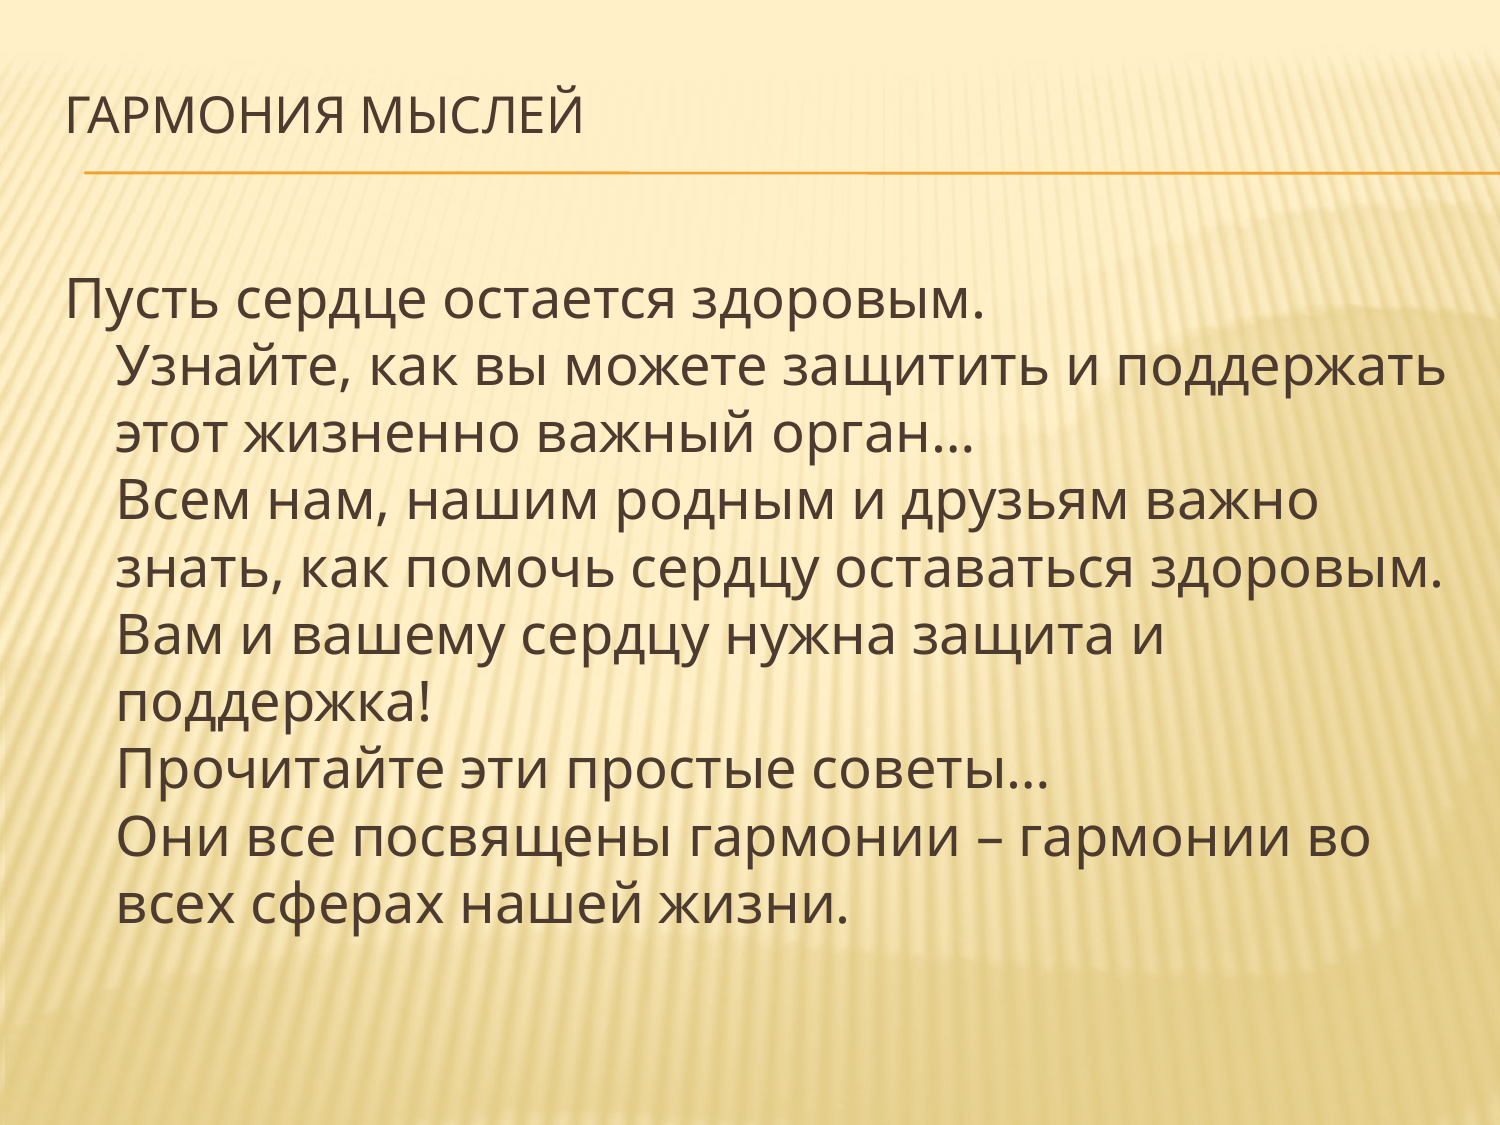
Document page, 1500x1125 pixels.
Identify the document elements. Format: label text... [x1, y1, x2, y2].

list Пусть сердце остается здоровым. Узнайте, как вы можете защитить и поддержать этот жизненно важный орган… Всем нам, нашим родным и друзьям важно знать, как помочь сердцу оставаться здоровым. Вам и вашему сердцу нужна защита и поддержка! Прочитайте эти простые советы… Они все посвящены гармонии – гармонии во всех сферах нашей жизни. [50, 254, 1475, 998]
title Гармония мыслей [50, 75, 1475, 213]
